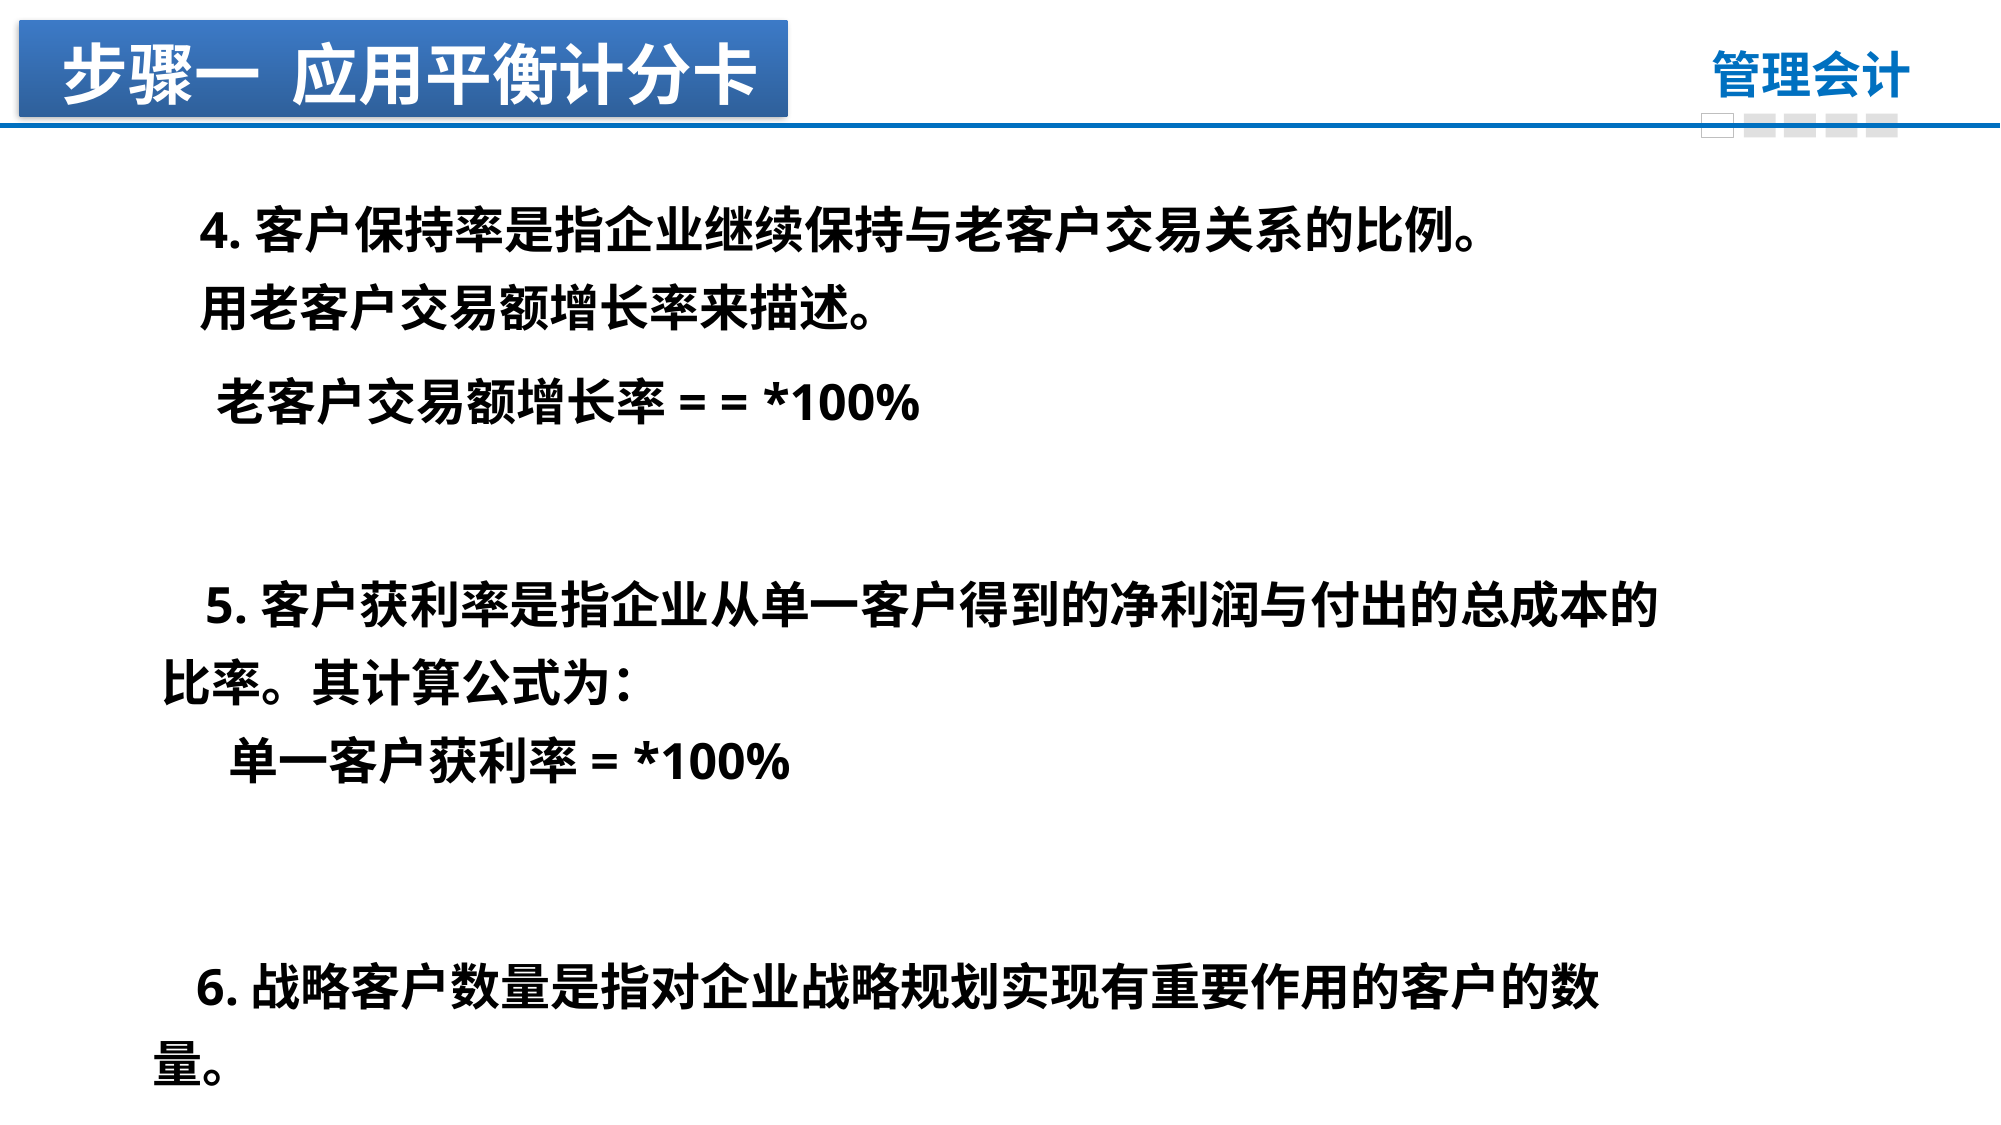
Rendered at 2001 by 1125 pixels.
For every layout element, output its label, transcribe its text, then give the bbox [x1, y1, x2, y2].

text_box 4.客户保持率是指企业继续保持与老客户交易关系的比例。 用老客户交易额增长率来描述。 [141, 113, 1717, 345]
text_box 6.战略客户数量是指对企业战略规划实现有重要作用的客户的数量。 [137, 869, 1714, 1101]
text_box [19, 20, 788, 122]
